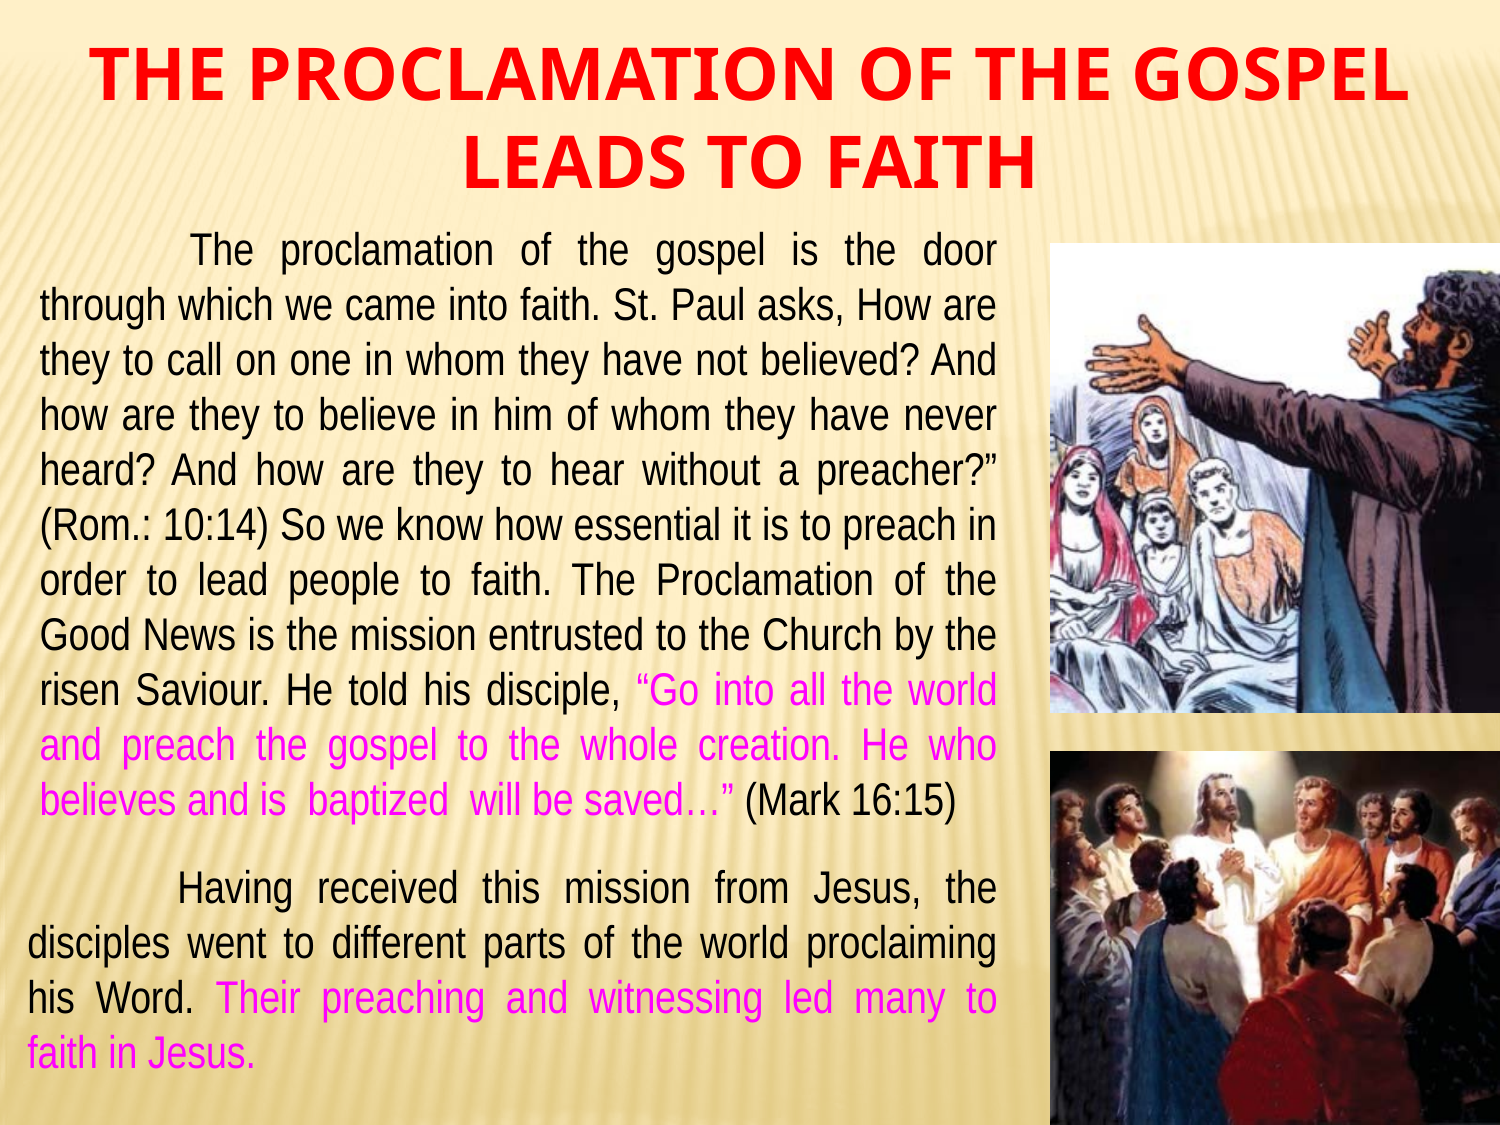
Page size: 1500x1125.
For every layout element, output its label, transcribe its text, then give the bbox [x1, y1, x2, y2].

picture [1049, 242, 1500, 713]
text_box The proclamation of the gospel is the door through which we came into faith. St. Paul asks, How are they to call on one in whom they have not believed? And how are they to believe in him of whom they have never heard? And how are they to hear without a preacher?” (Rom.: 10:14) So we know how essential it is to preach in order to lead people to faith. The Proclamation of the Good News is the mission entrusted to the Church by the risen Saviour. He told his disciple, “Go into all the world and preach the gospel to the whole creation. He who believes and is baptized will be saved…” (Mark 16:15) [24, 212, 1013, 832]
picture [1049, 751, 1500, 1125]
text_box Having received this mission from Jesus, the disciples went to different parts of the world proclaiming his Word. Their preaching and witnessing led many to faith in Jesus. [12, 850, 1013, 1085]
text_box THE PROCLAMATION OF THE GOSPEL LEADS TO FAITH [0, 20, 1500, 211]
